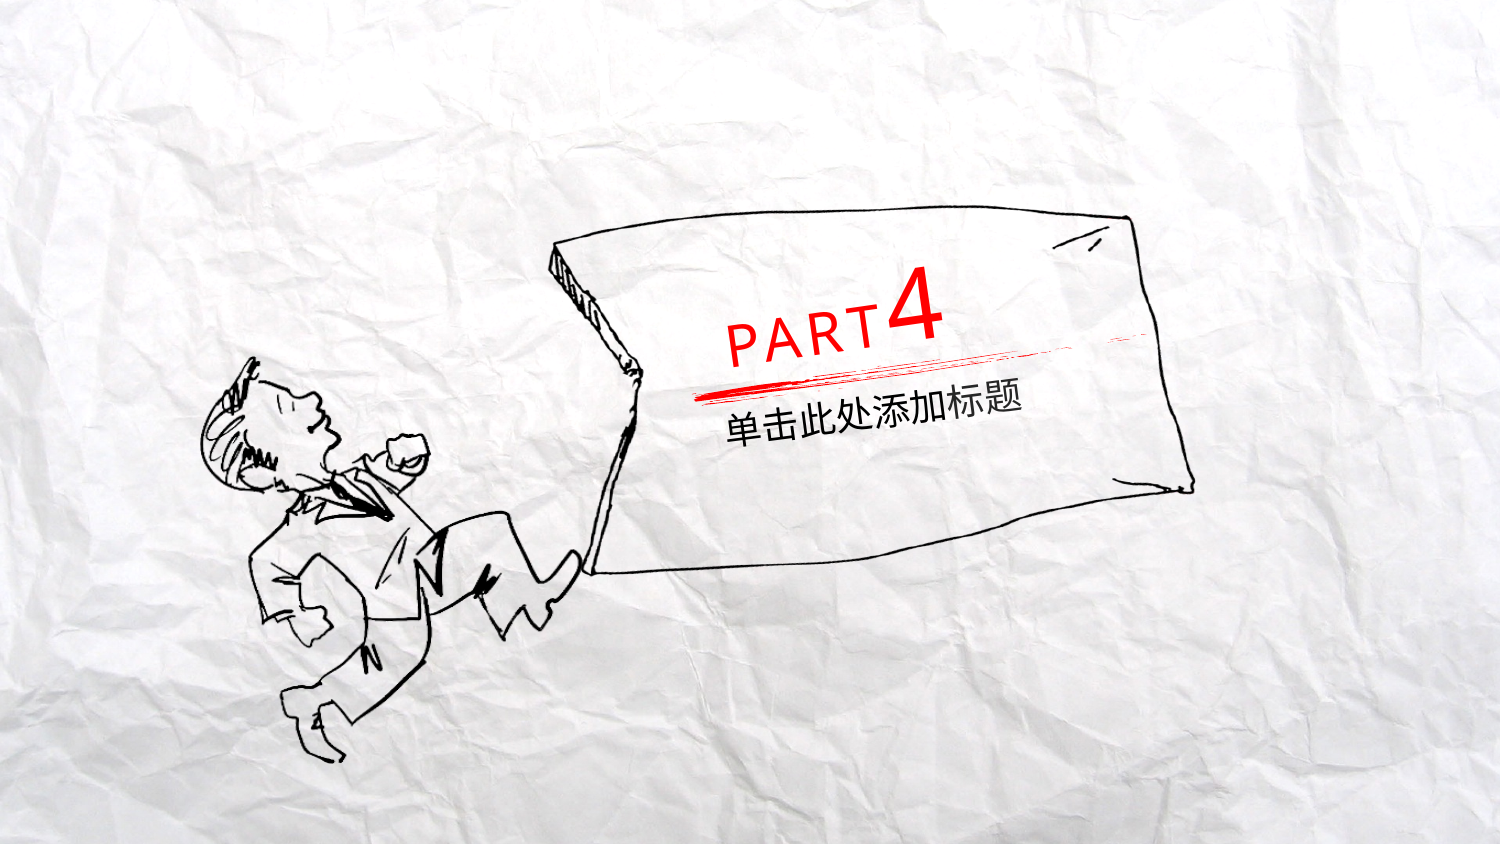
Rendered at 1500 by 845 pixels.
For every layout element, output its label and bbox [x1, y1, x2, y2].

picture [0, 0, 1500, 844]
text_box [689, 360, 1150, 380]
